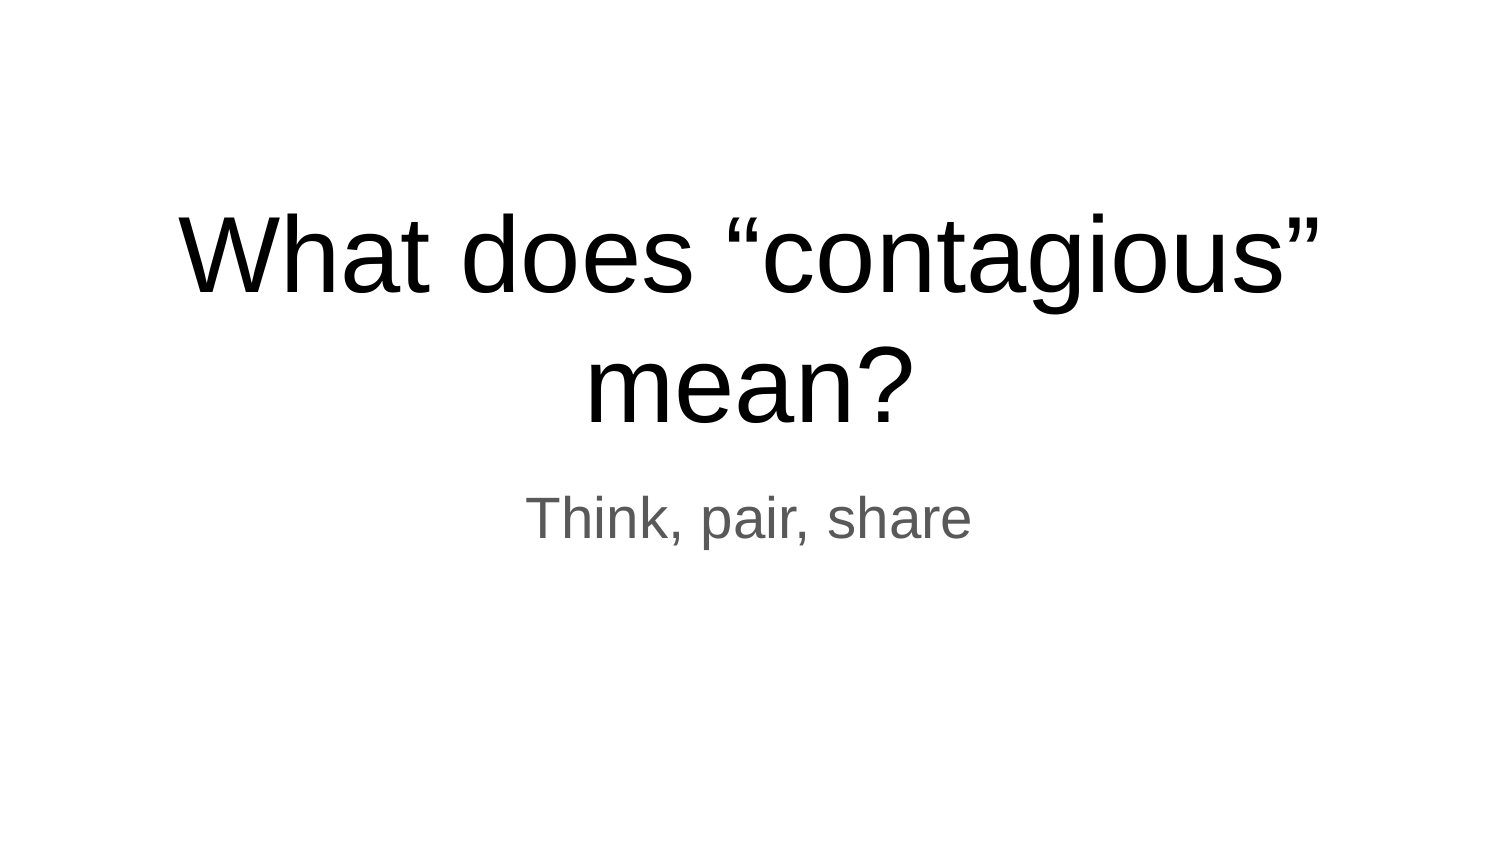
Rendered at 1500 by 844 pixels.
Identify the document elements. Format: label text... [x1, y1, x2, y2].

subtitle Think, pair, share [51, 464, 1449, 595]
title What does “contagious” mean? [51, 122, 1449, 459]
